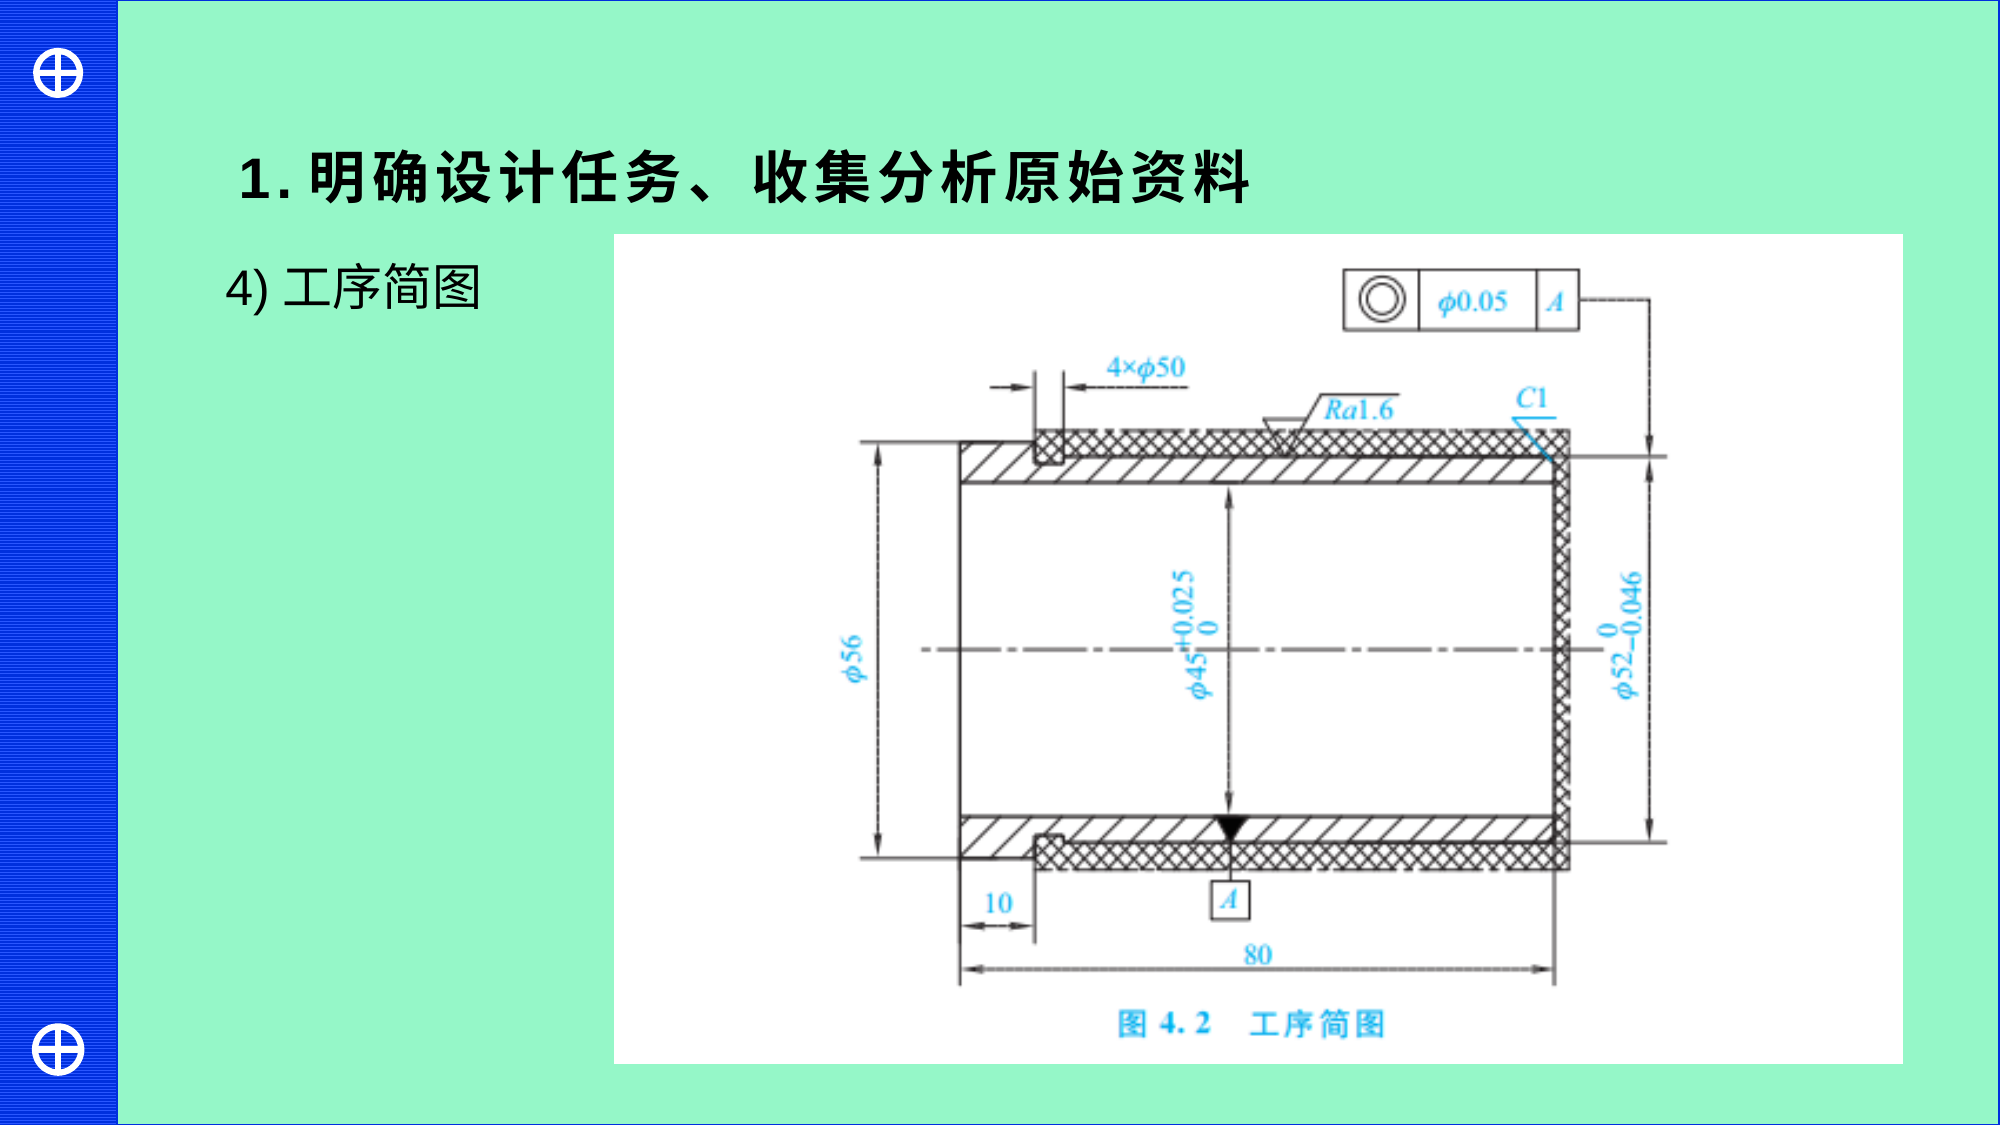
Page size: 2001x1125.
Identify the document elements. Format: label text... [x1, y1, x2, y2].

text_box 4)工序简图 [135, 217, 1137, 413]
text_box 1.明确设计任务、收集分析原始资料 [135, 96, 1423, 218]
picture [614, 234, 1903, 1064]
